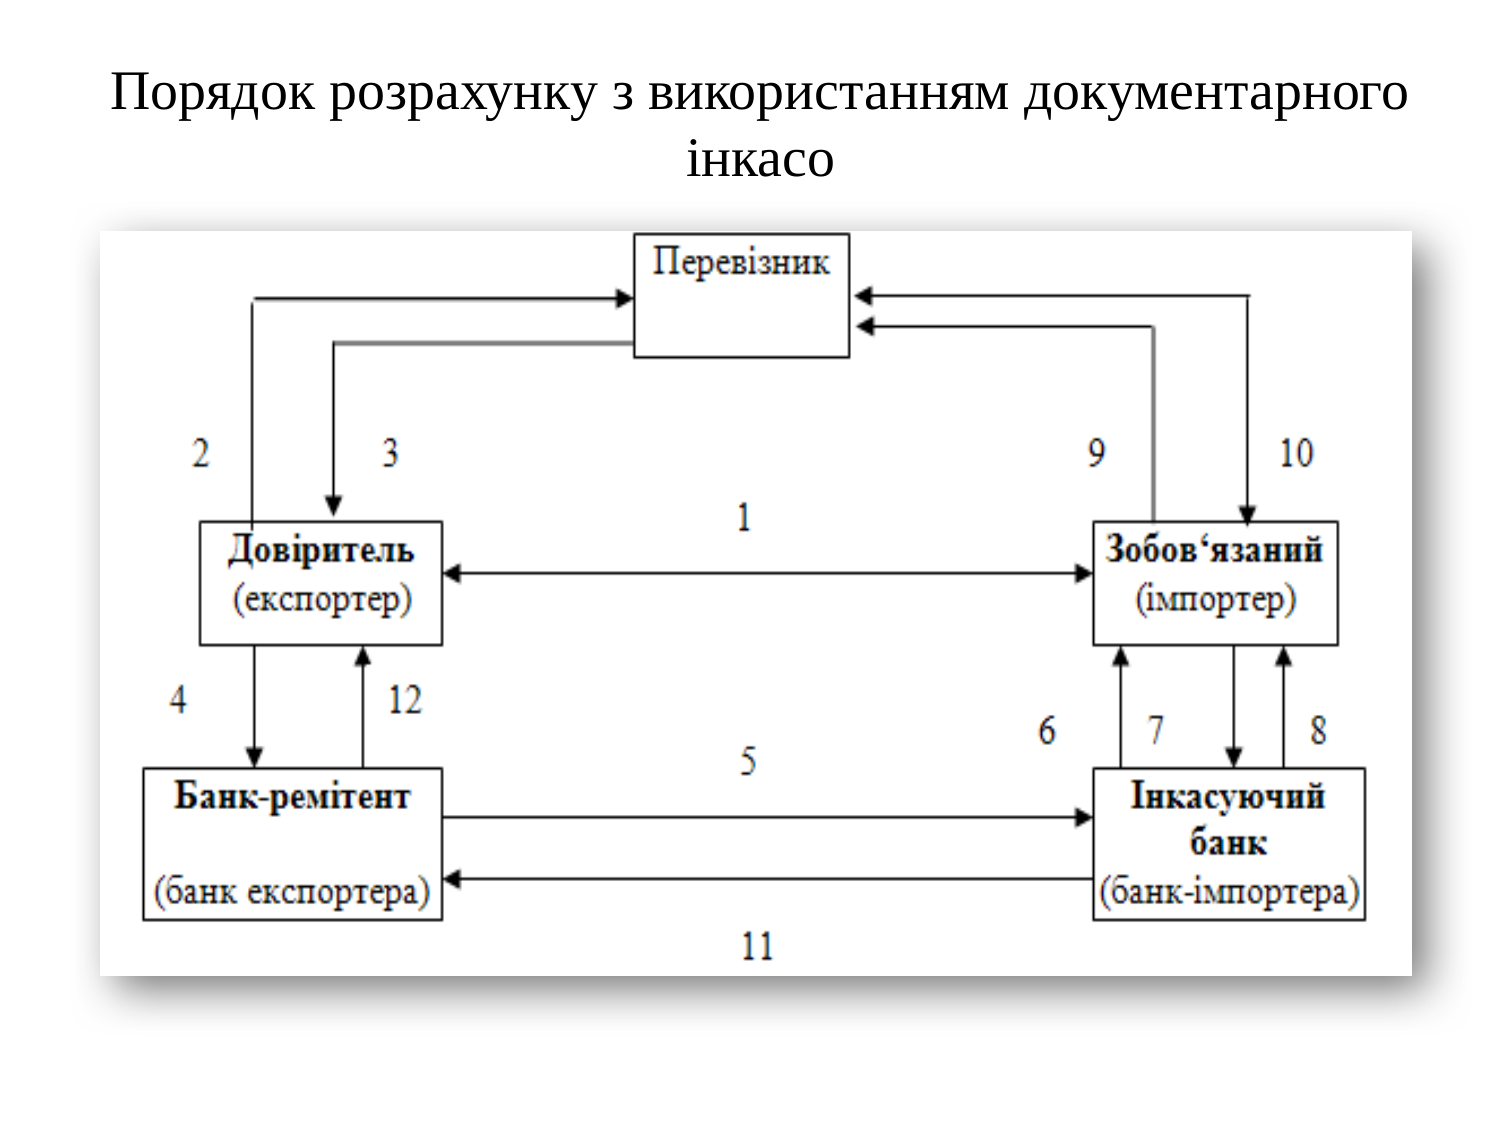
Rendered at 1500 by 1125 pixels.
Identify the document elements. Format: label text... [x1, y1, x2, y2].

title Порядок розрахунку з використанням документарного інкасо [75, 45, 1447, 197]
picture [100, 231, 1412, 977]
